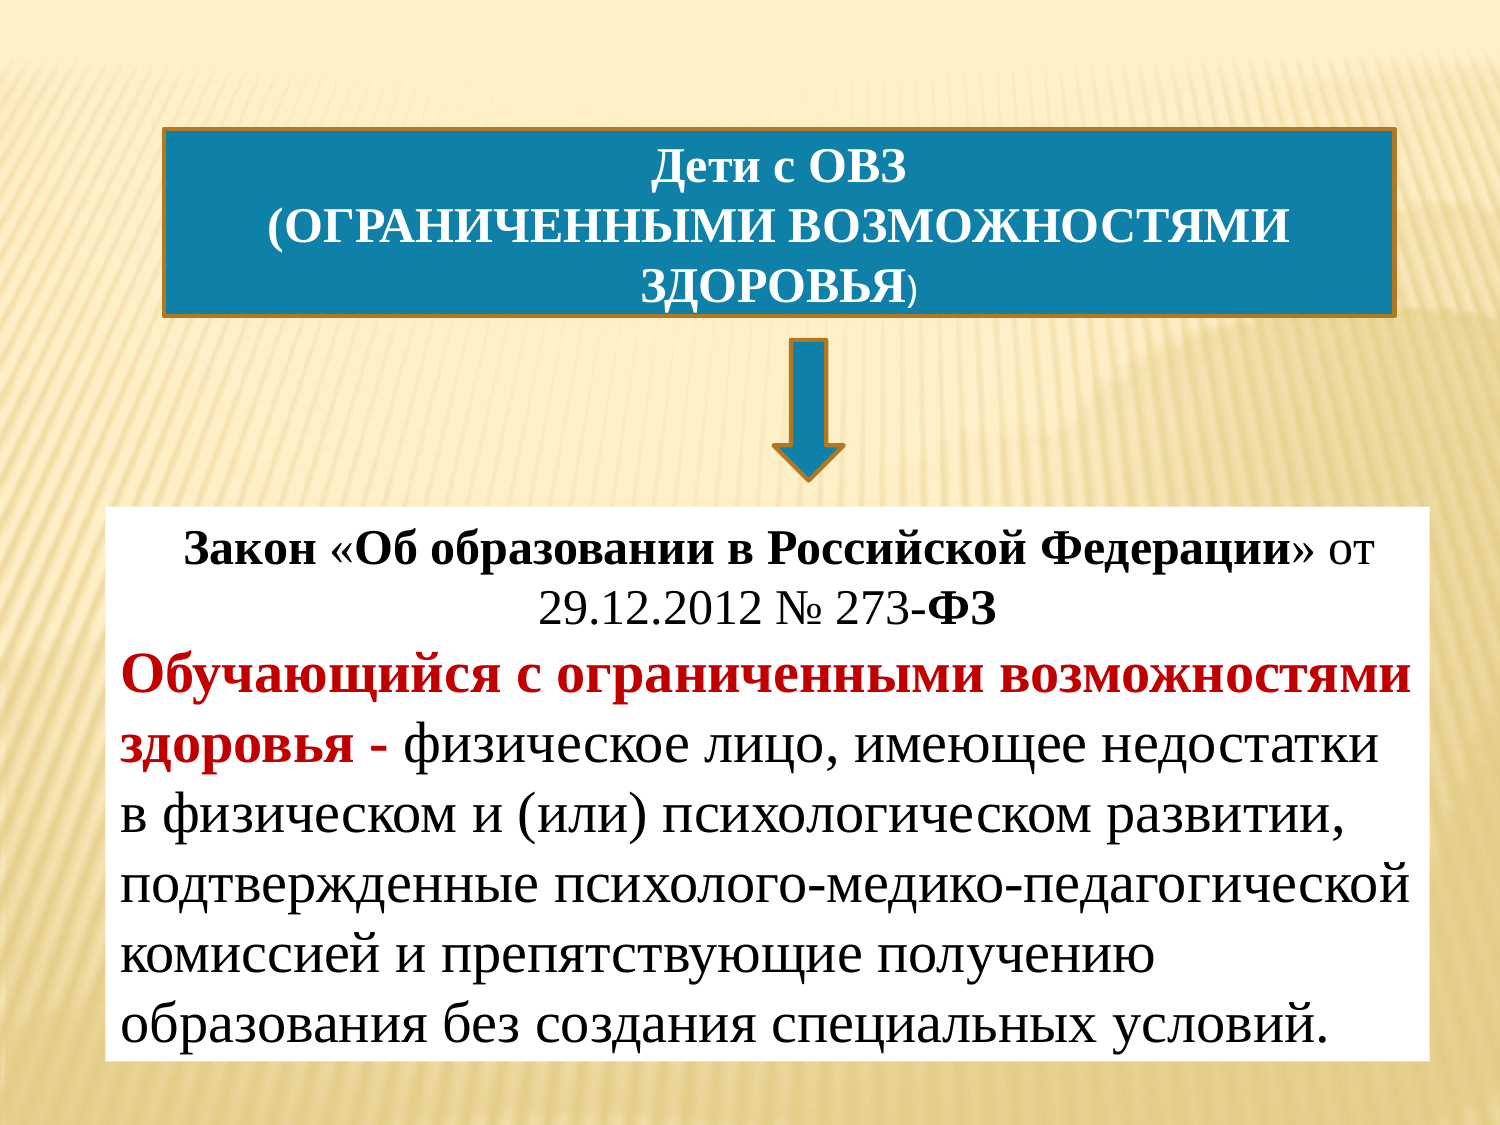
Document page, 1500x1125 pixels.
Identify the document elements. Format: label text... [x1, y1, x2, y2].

text_box Закон «Об образовании в Российской Федерации» от 29.12.2012 № 273-ФЗ Обучающийся с ограниченными возможностями здоровья - физическое лицо, имеющее недостатки в физическом и (или) психологическом развитии, подтвержденные психолого-медико-педагогической комиссией и препятствующие получению образования без создания специальных условий. [105, 506, 1430, 1062]
text_box [771, 337, 846, 483]
text_box Дети с ОВЗ (ОГРАНИЧЕННЫМИ ВОЗМОЖНОСТЯМИ ЗДОРОВЬЯ) [162, 127, 1397, 318]
